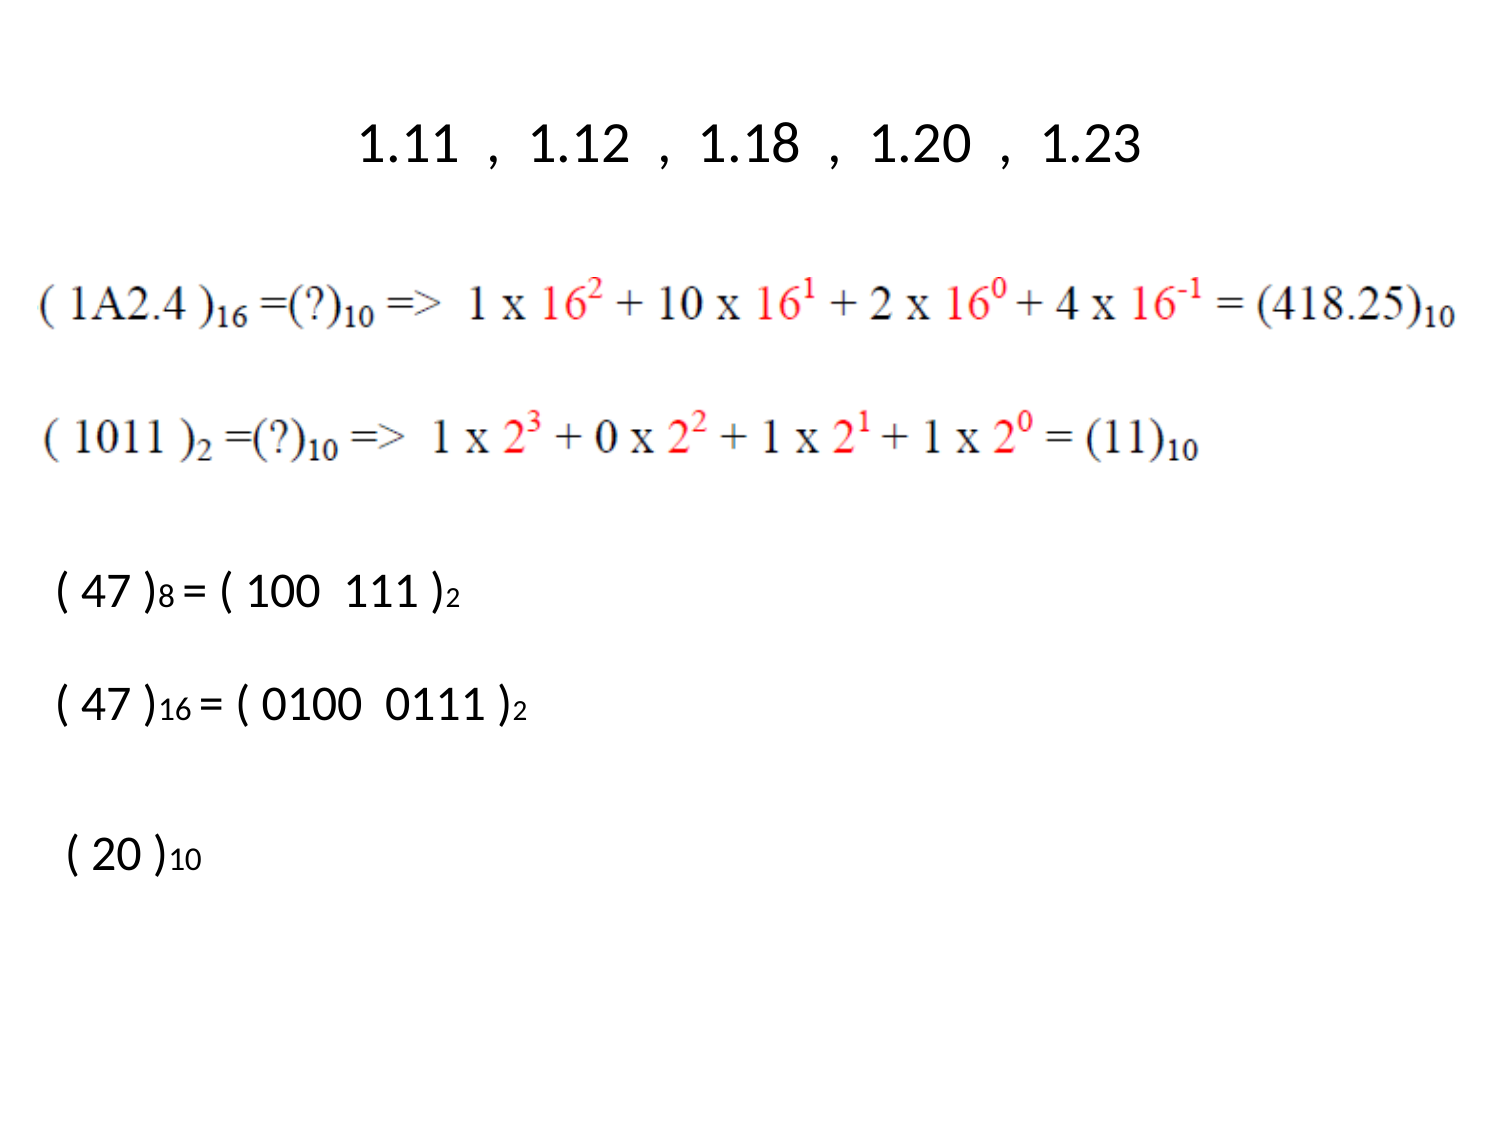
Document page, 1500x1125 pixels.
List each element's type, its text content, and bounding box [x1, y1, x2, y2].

picture [37, 399, 1208, 488]
text_box ( 47 )8 = ( 100 111 )2 [39, 550, 743, 626]
text_box ( 47 )16 = ( 0100 0111 )2 [39, 663, 743, 738]
title 1.11 , 1.12 , 1.18 , 1.20 , 1.23 [75, 45, 1425, 233]
picture [37, 277, 1469, 347]
text_box ( 20 )10 [50, 812, 753, 888]
